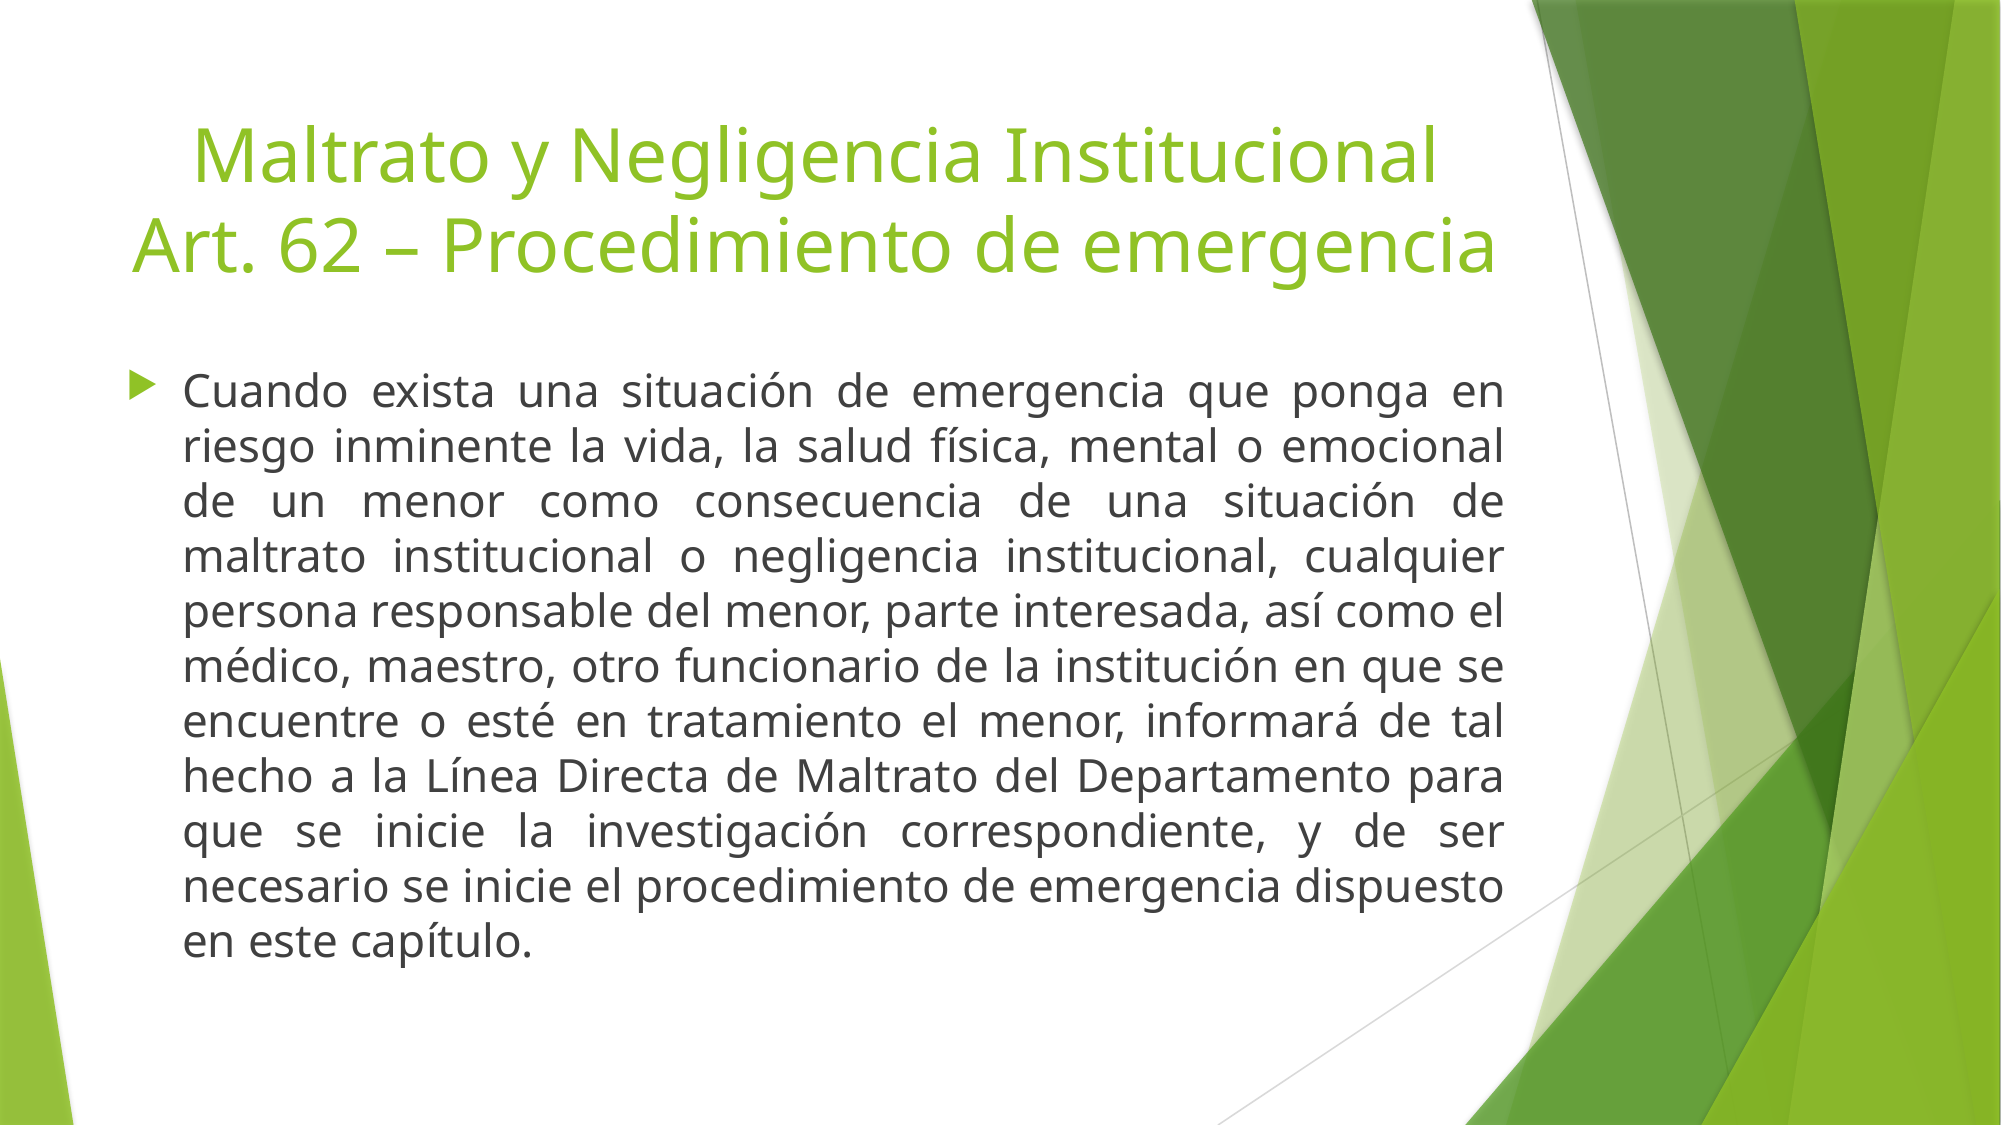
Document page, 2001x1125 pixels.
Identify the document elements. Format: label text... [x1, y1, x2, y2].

list Cuando exista una situación de emergencia que ponga en riesgo inminente la vida, la salud física, mental o emocional de un menor como consecuencia de una situación de maltrato institucional o negligencia institucional, cualquier persona responsable del menor, parte interesada, así como el médico, maestro, otro funcionario de la institución en que se encuentre o esté en tratamiento el menor, informará de tal hecho a la Línea Directa de Maltrato del Departamento para que se inicie la investigación correspondiente, y de ser necesario se inicie el procedimiento de emergencia dispuesto en este capítulo. [111, 354, 1522, 992]
title Maltrato y Negligencia Institucional Art. 62 – Procedimiento de emergencia [111, 99, 1522, 317]
